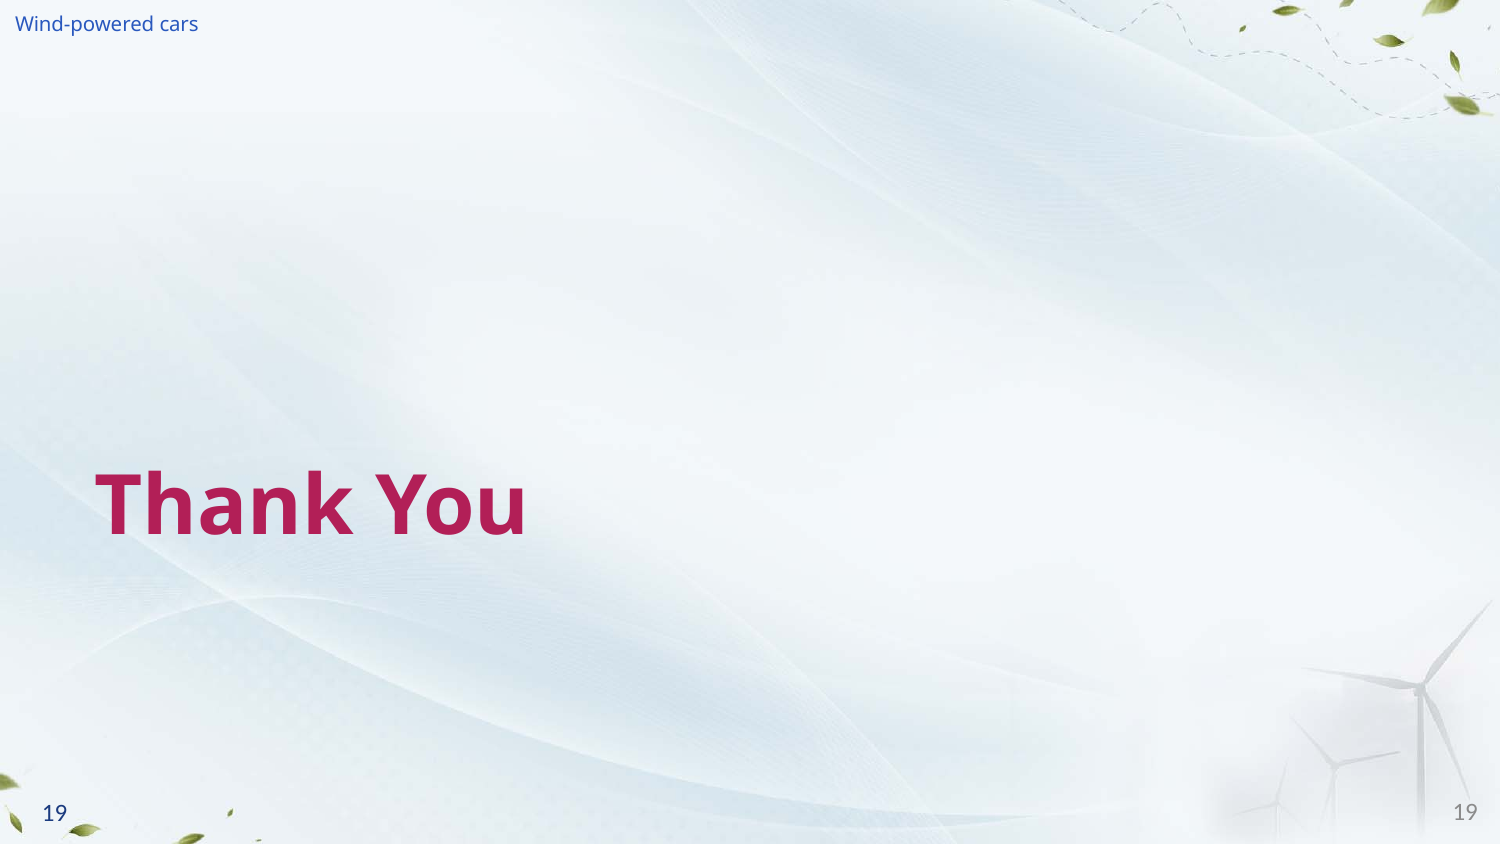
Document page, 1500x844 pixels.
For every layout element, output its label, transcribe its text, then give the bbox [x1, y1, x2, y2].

picture [0, 0, 1500, 844]
slide_number 19 [1405, 786, 1490, 832]
title Thank You [83, 332, 1141, 557]
